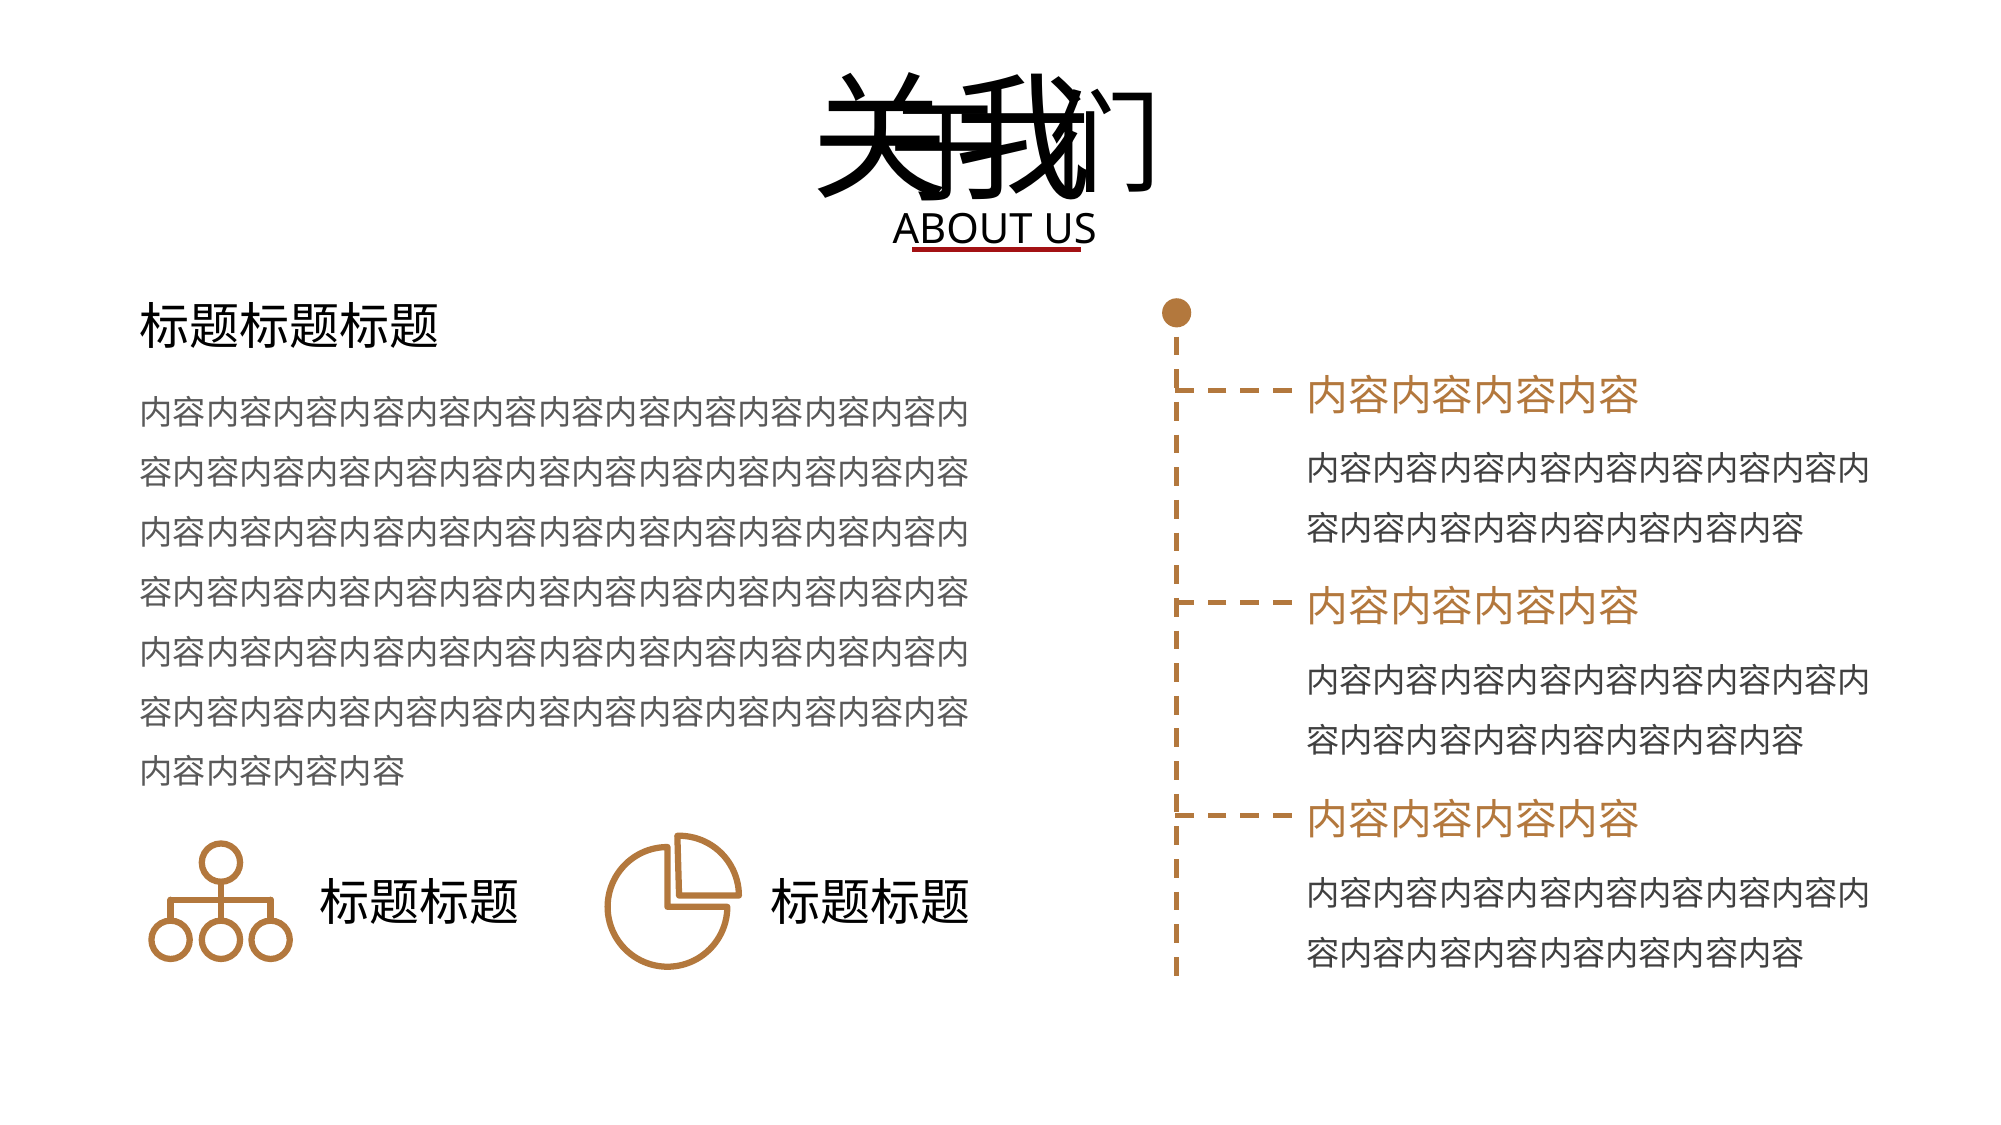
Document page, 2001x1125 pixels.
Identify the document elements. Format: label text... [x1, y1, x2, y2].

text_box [1161, 603, 1192, 815]
text_box 标题标题 [755, 863, 987, 939]
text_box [1291, 361, 1897, 551]
text_box ABOUT US [877, 226, 1112, 259]
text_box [796, 42, 1177, 226]
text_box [1291, 572, 1897, 762]
text_box 内容内容内容内容内容内容内容内容内容内容内容内容内容内容内容内容内容内容内容内容内容内容内容内容内容内容内容内容内容内容内容内容内容内容内容内容内容内容内容内容内容内容内容内容内容内容内容内容内容内容内容内容内容内容内容内容内容内容内容内容内容内容内容内容内容内容内容内容内容内容内容内容内容内容内容内容内容内容内容 [124, 364, 1000, 858]
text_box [151, 843, 290, 959]
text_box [1161, 391, 1192, 602]
text_box 标题标题 [304, 863, 537, 939]
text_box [607, 835, 739, 967]
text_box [1161, 298, 1192, 390]
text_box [1161, 816, 1192, 985]
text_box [1291, 785, 1897, 975]
text_box 标题标题标题 [124, 286, 493, 362]
